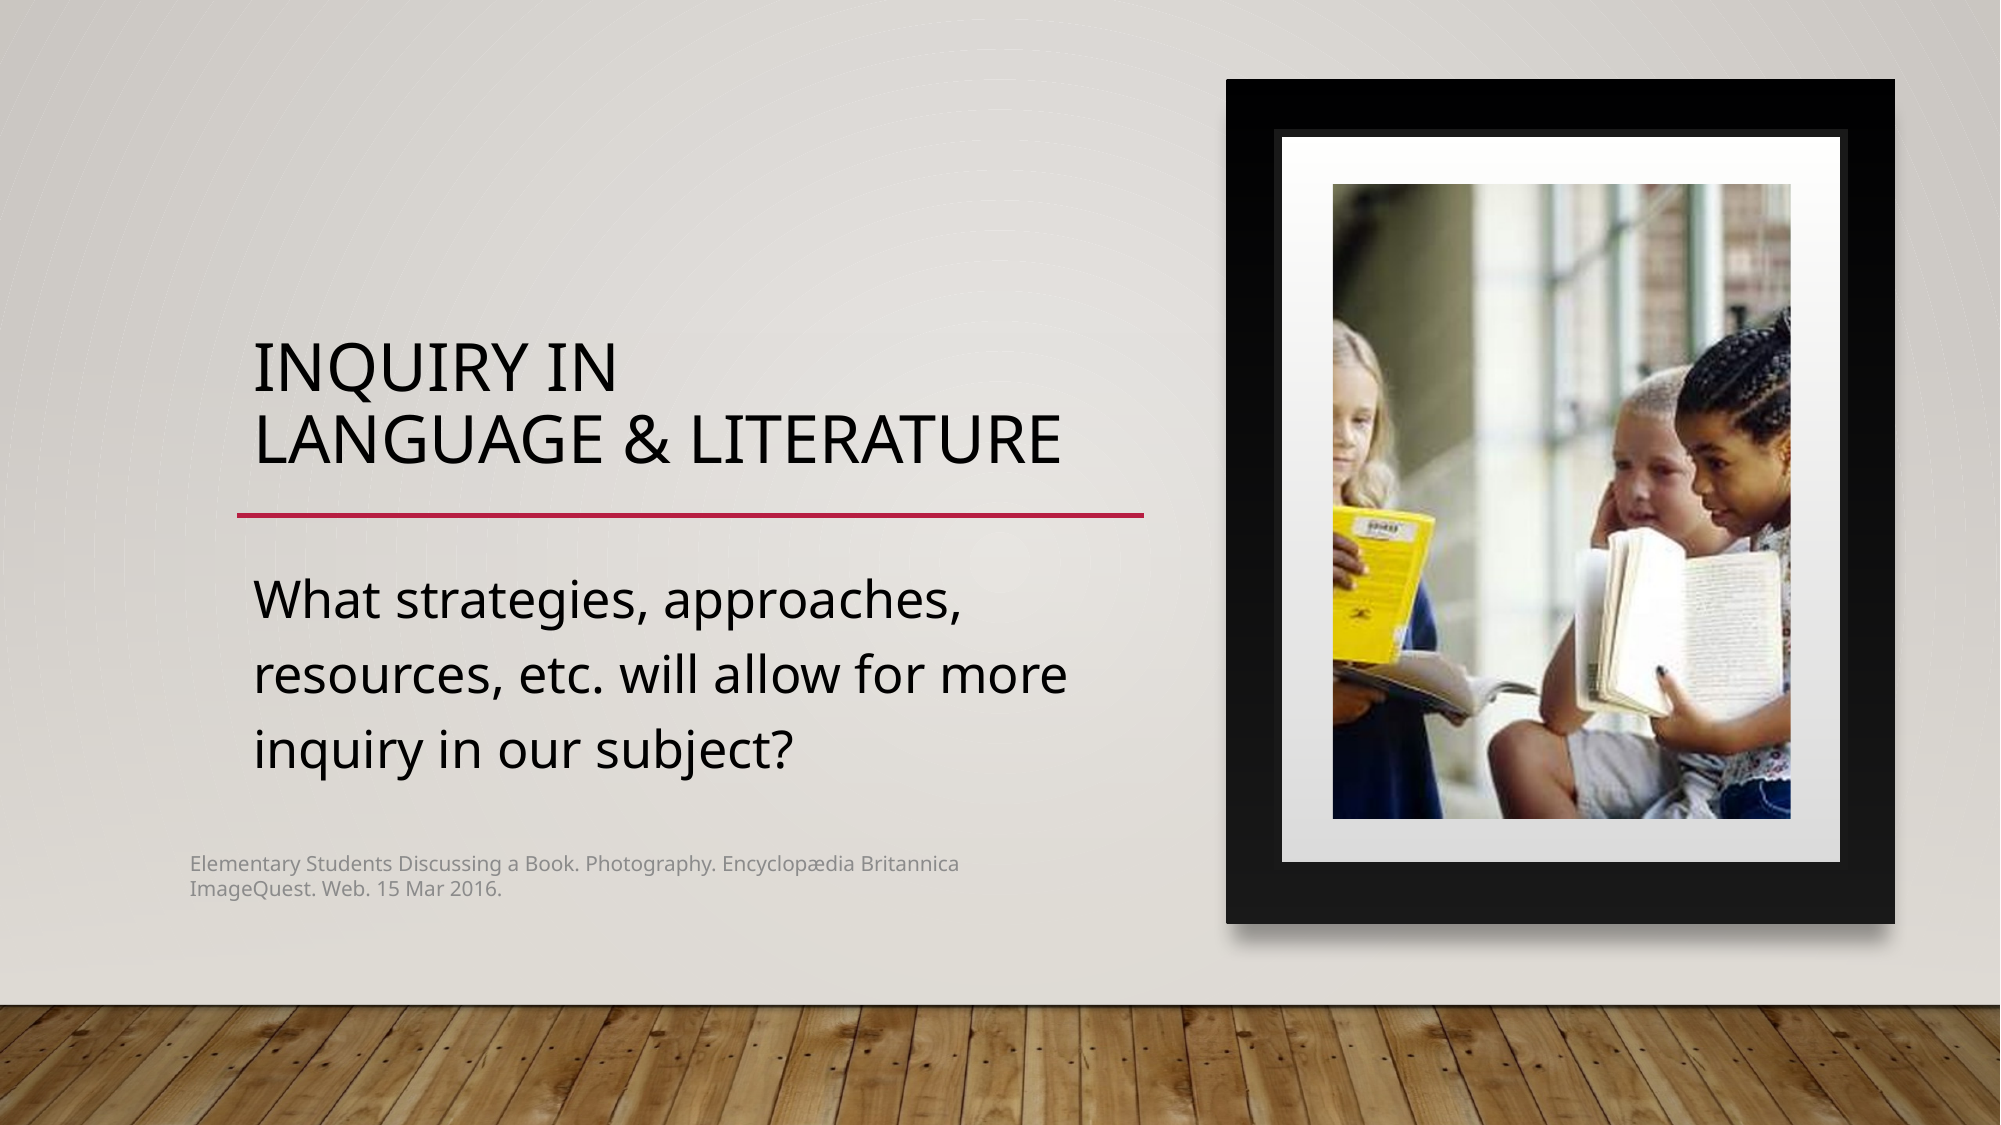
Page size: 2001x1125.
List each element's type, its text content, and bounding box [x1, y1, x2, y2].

list What strategies, approaches, resources, etc. will allow for more inquiry in our subject? [238, 546, 1218, 876]
footer Elementary Students Discussing a Book. Photography. Encyclopædia Britannica ImageQuest. Web. 15 Mar 2016. [175, 848, 1085, 902]
picture [0, 1005, 2000, 1125]
picture [1332, 183, 1791, 819]
title Inquiry in Language & Literature [238, 185, 1146, 486]
